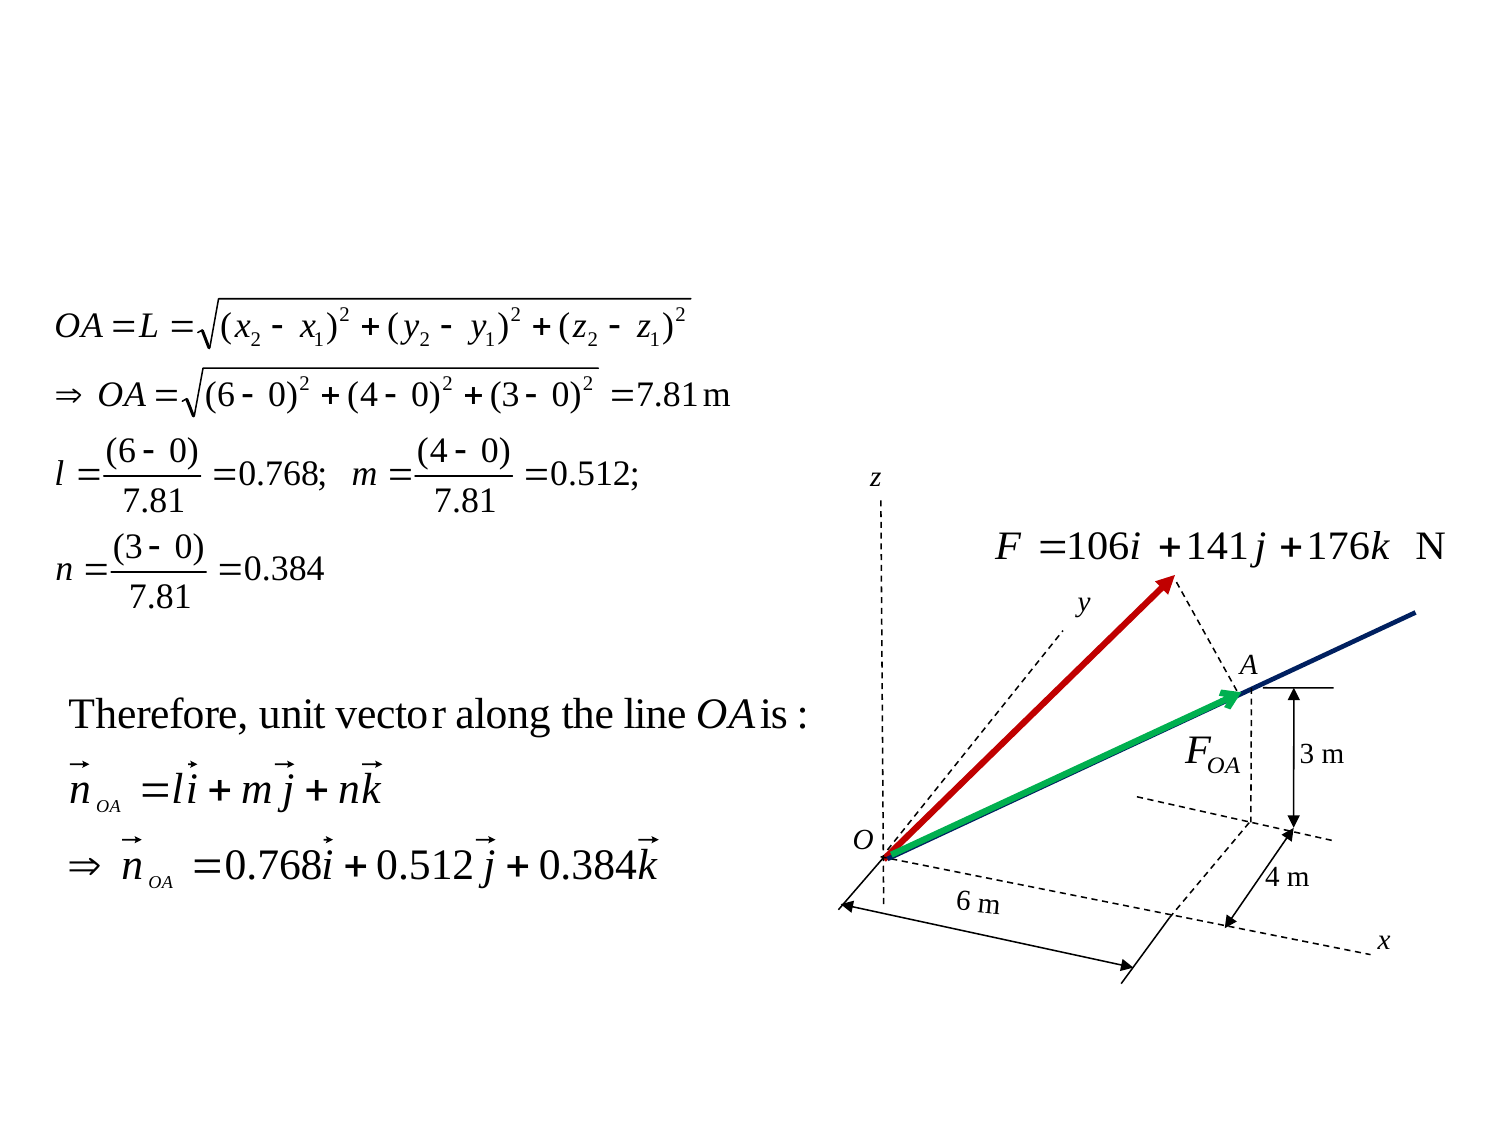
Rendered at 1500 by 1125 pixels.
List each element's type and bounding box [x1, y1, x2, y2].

text_box [837, 449, 1455, 988]
text_box [49, 289, 738, 618]
text_box [62, 687, 813, 899]
